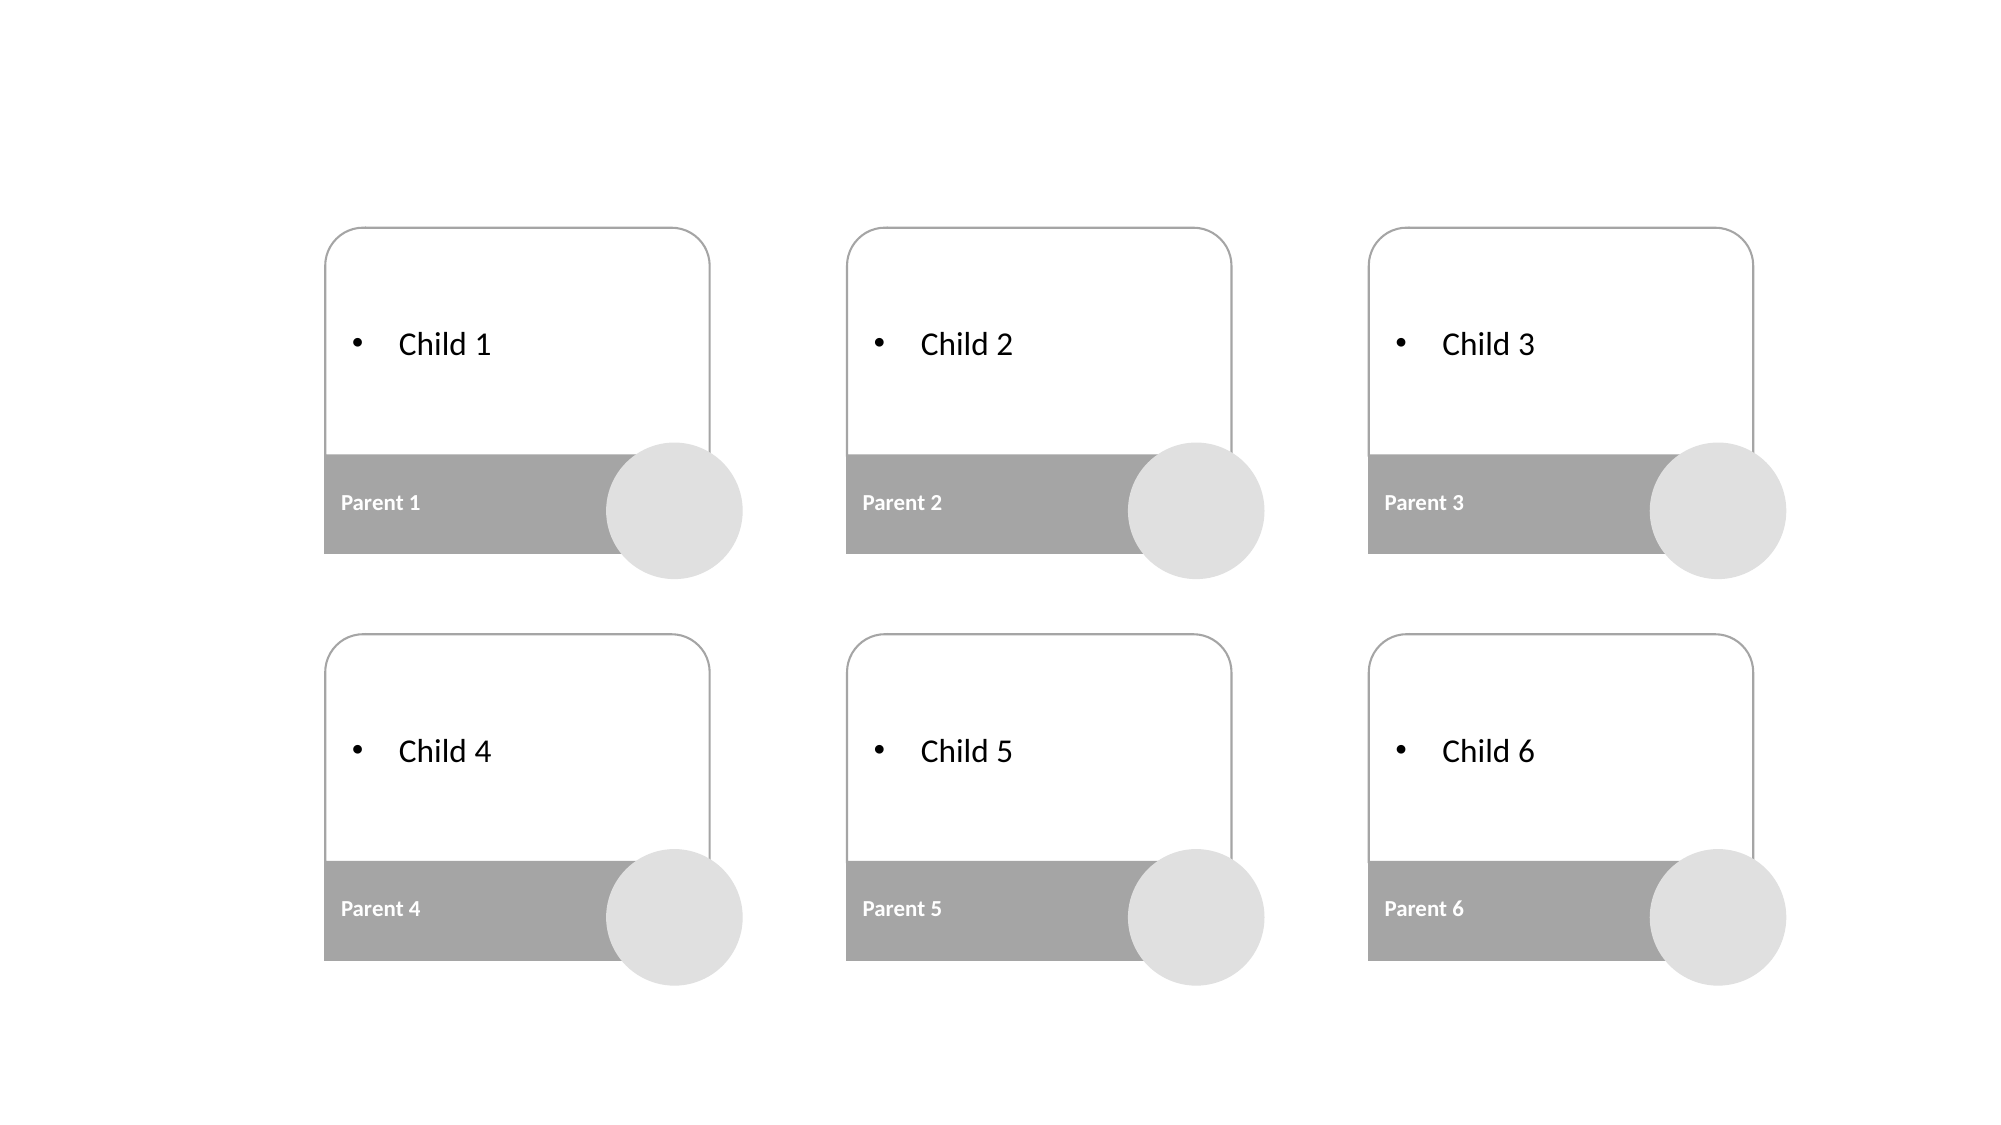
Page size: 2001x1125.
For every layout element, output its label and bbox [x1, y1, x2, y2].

text_box [325, 227, 1675, 985]
